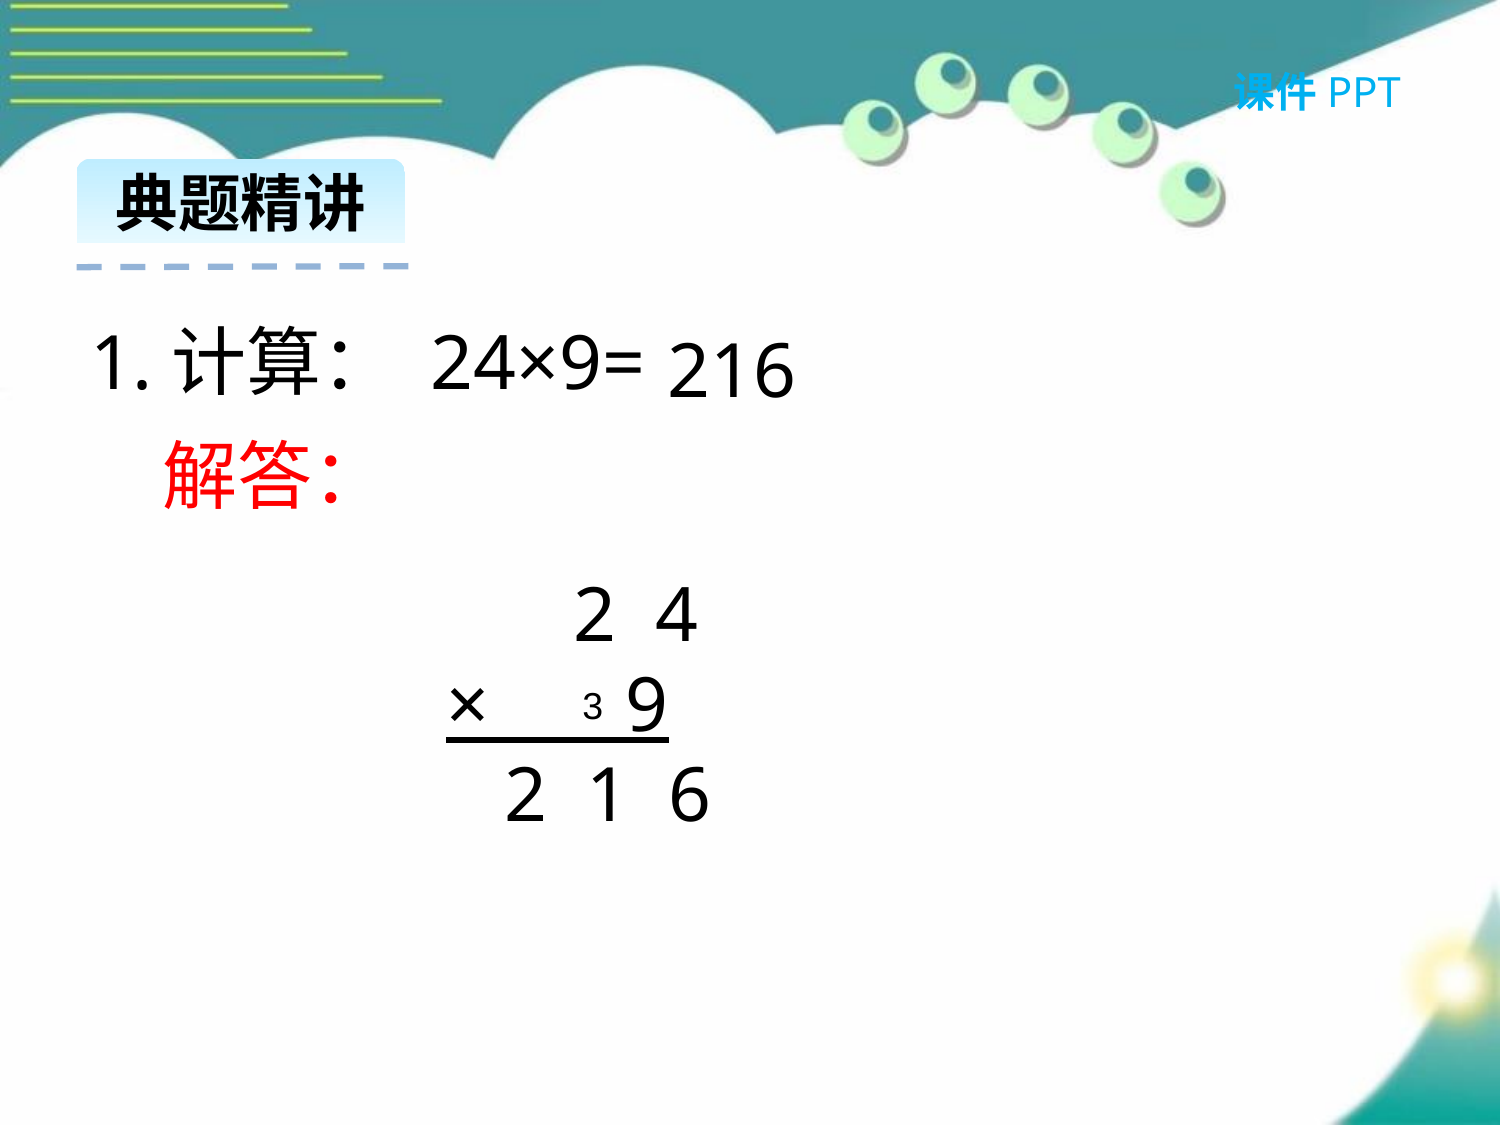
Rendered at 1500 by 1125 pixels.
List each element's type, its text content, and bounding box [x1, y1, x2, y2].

picture [0, 0, 1500, 1125]
text_box 典题精讲 [76, 158, 405, 244]
text_box 课件PPT [1218, 58, 1418, 124]
text_box 解答： [147, 420, 538, 526]
text_box 216 [652, 315, 821, 421]
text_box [430, 558, 765, 845]
text_box 1.计算： 24×9= [75, 307, 661, 412]
